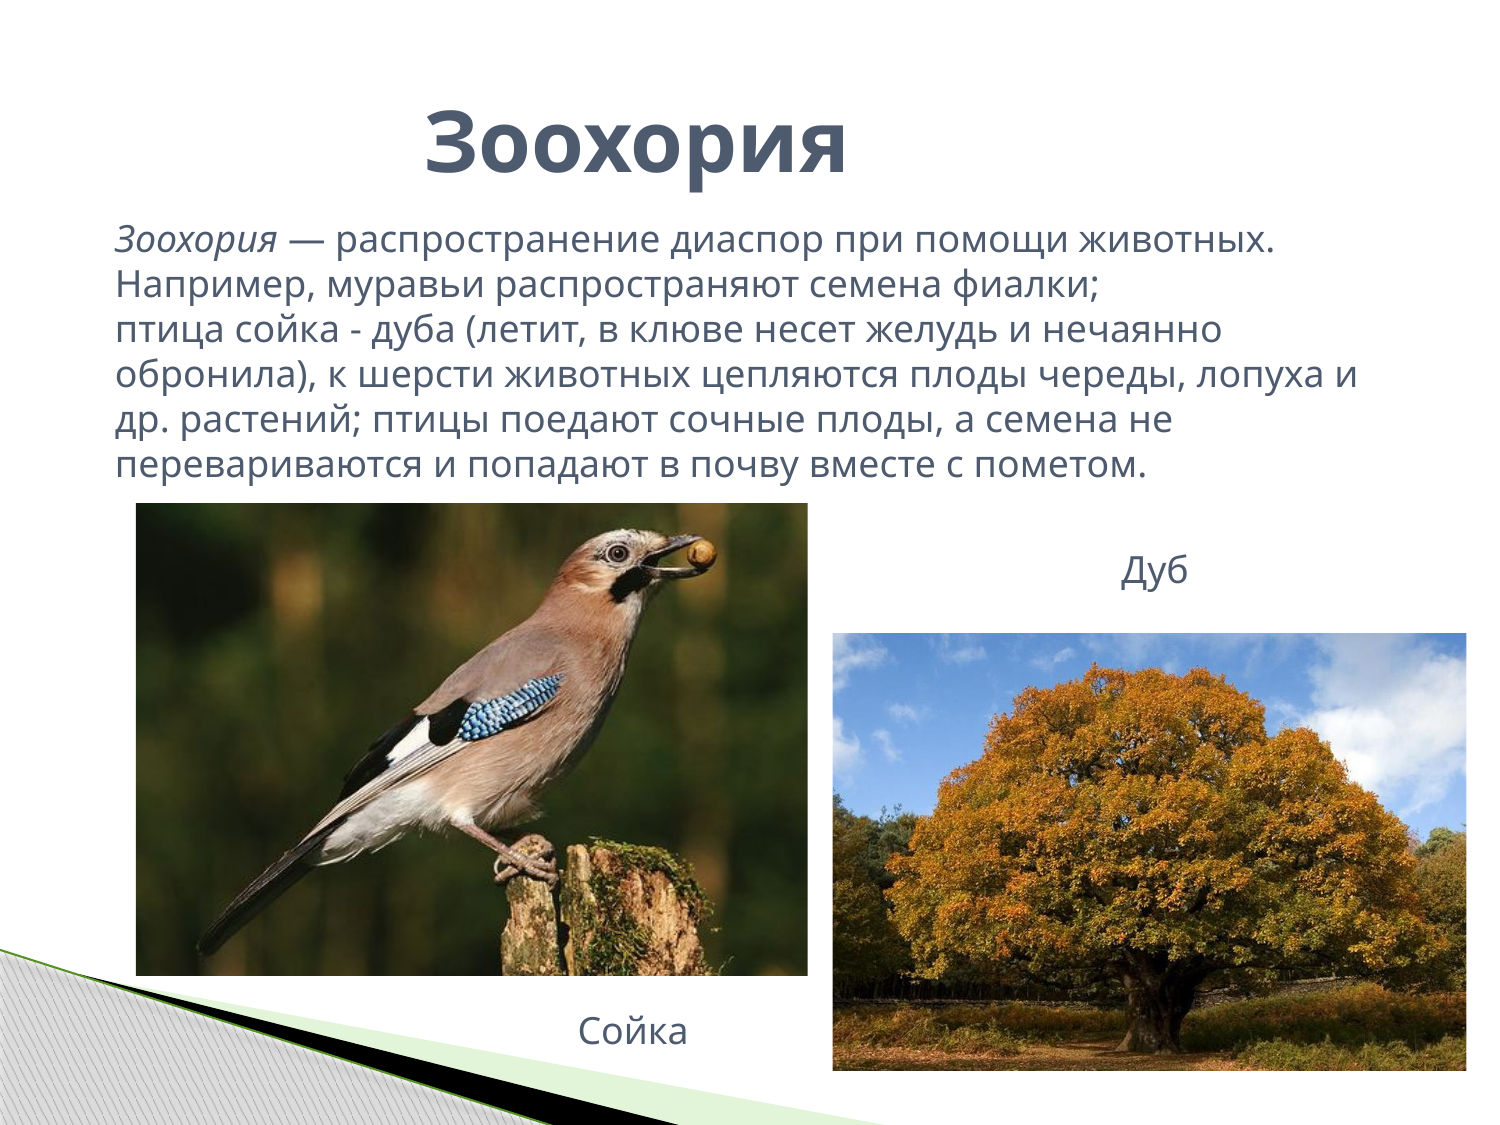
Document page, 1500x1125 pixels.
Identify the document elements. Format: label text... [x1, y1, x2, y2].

text_box Дуб [1106, 538, 1204, 599]
picture [135, 503, 808, 977]
picture [832, 633, 1467, 1071]
title Зоохория [75, 45, 1425, 233]
text_box Зоохория — распространение диаспор при помощи животных. Например, муравьи распространяют семена фиалки; птица сойка - дуба (летит, в клюве несет желудь и нечаянно обронила), к шерсти животных цепляются плоды череды, лопуха и др. растений; птицы поедают сочные плоды, а семена не перевариваются и попадают в почву вместе с пометом. [100, 208, 1400, 583]
text_box Сойка [562, 999, 704, 1060]
